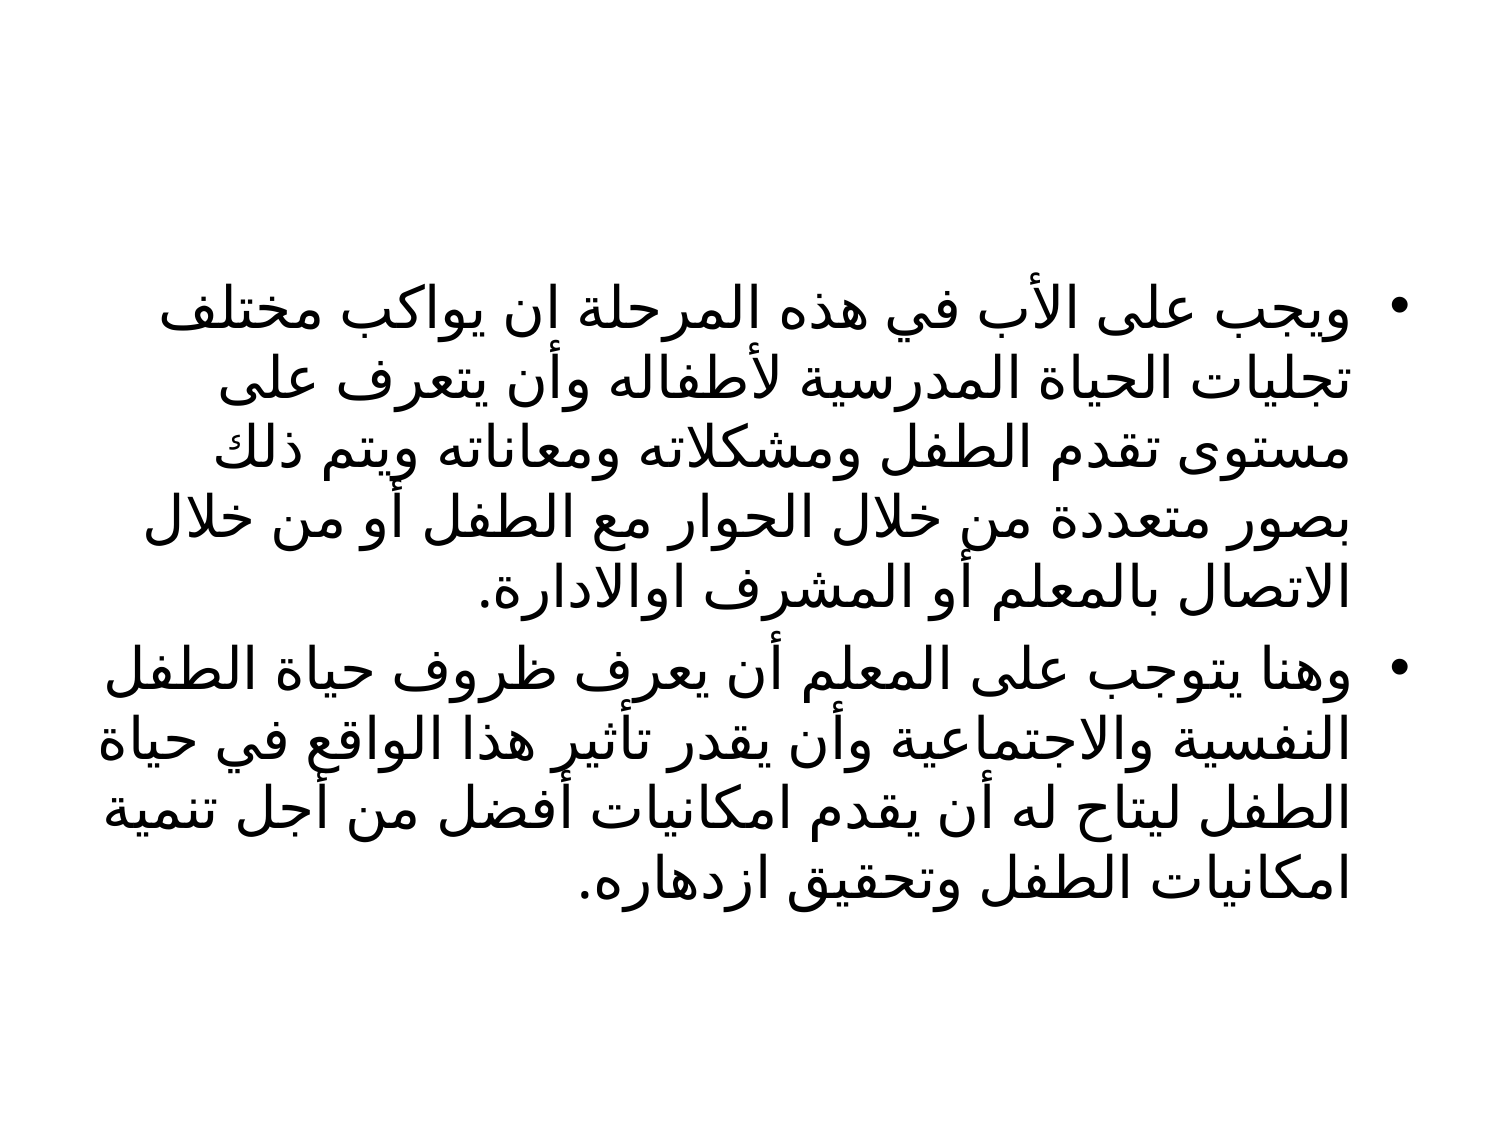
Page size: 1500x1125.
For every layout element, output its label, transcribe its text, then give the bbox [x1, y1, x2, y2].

list ويجب على الأب في هذه المرحلة ان يواكب مختلف تجليات الحياة المدرسية لأطفاله وأن يتعرف على مستوى تقدم الطفل ومشكلاته ومعاناته ويتم ذلك بصور متعددة من خلال الحوار مع الطفل أو من خلال الاتصال بالمعلم أو المشرف اوالادارة. وهنا يتوجب على المعلم أن يعرف ظروف حياة الطفل النفسية والاجتماعية وأن يقدر تأثير هذا الواقع في حياة الطفل ليتاح له أن يقدم امكانيات أفضل من أجل تنمية امكانيات الطفل وتحقيق ازدهاره. [75, 262, 1425, 1005]
